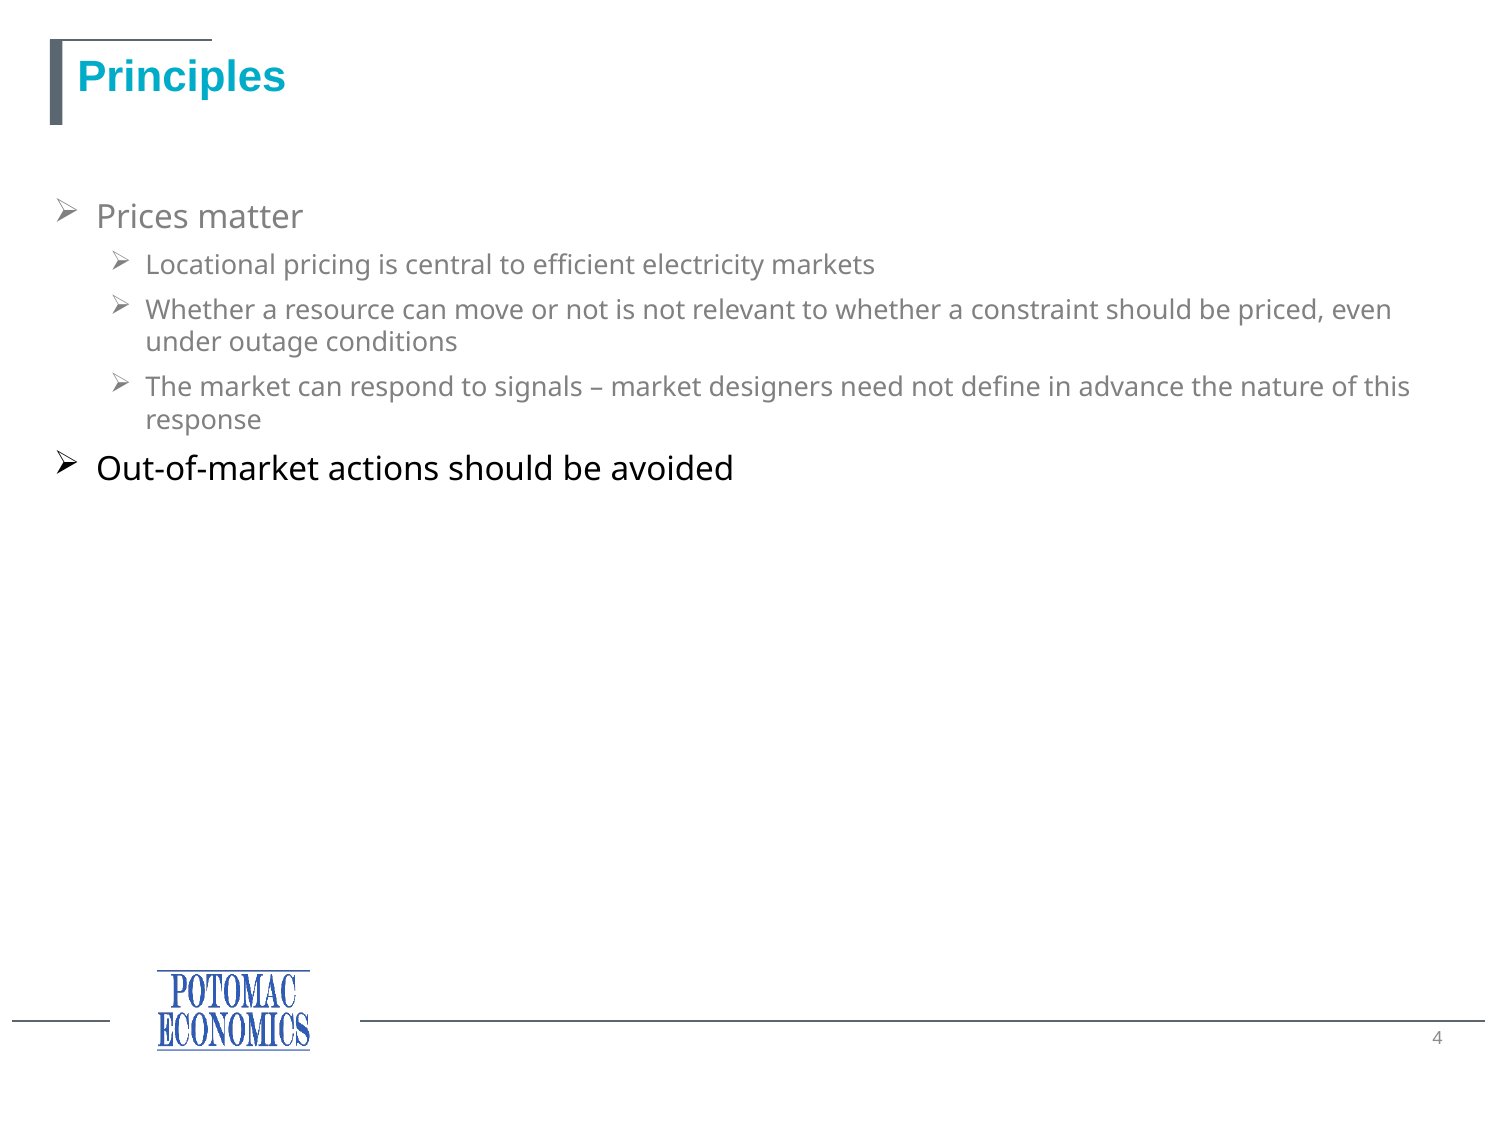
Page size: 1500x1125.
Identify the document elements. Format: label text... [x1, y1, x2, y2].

title Principles [62, 39, 1450, 134]
slide_number 4 [1387, 1012, 1488, 1062]
list Prices matter Locational pricing is central to efficient electricity markets Whether a resource can move or not is not relevant to whether a constraint should be priced, even under outage conditions The market can respond to signals – market designers need not define in advance the nature of this response Out-of-market actions should be avoided [39, 187, 1438, 984]
picture [156, 984, 312, 1053]
